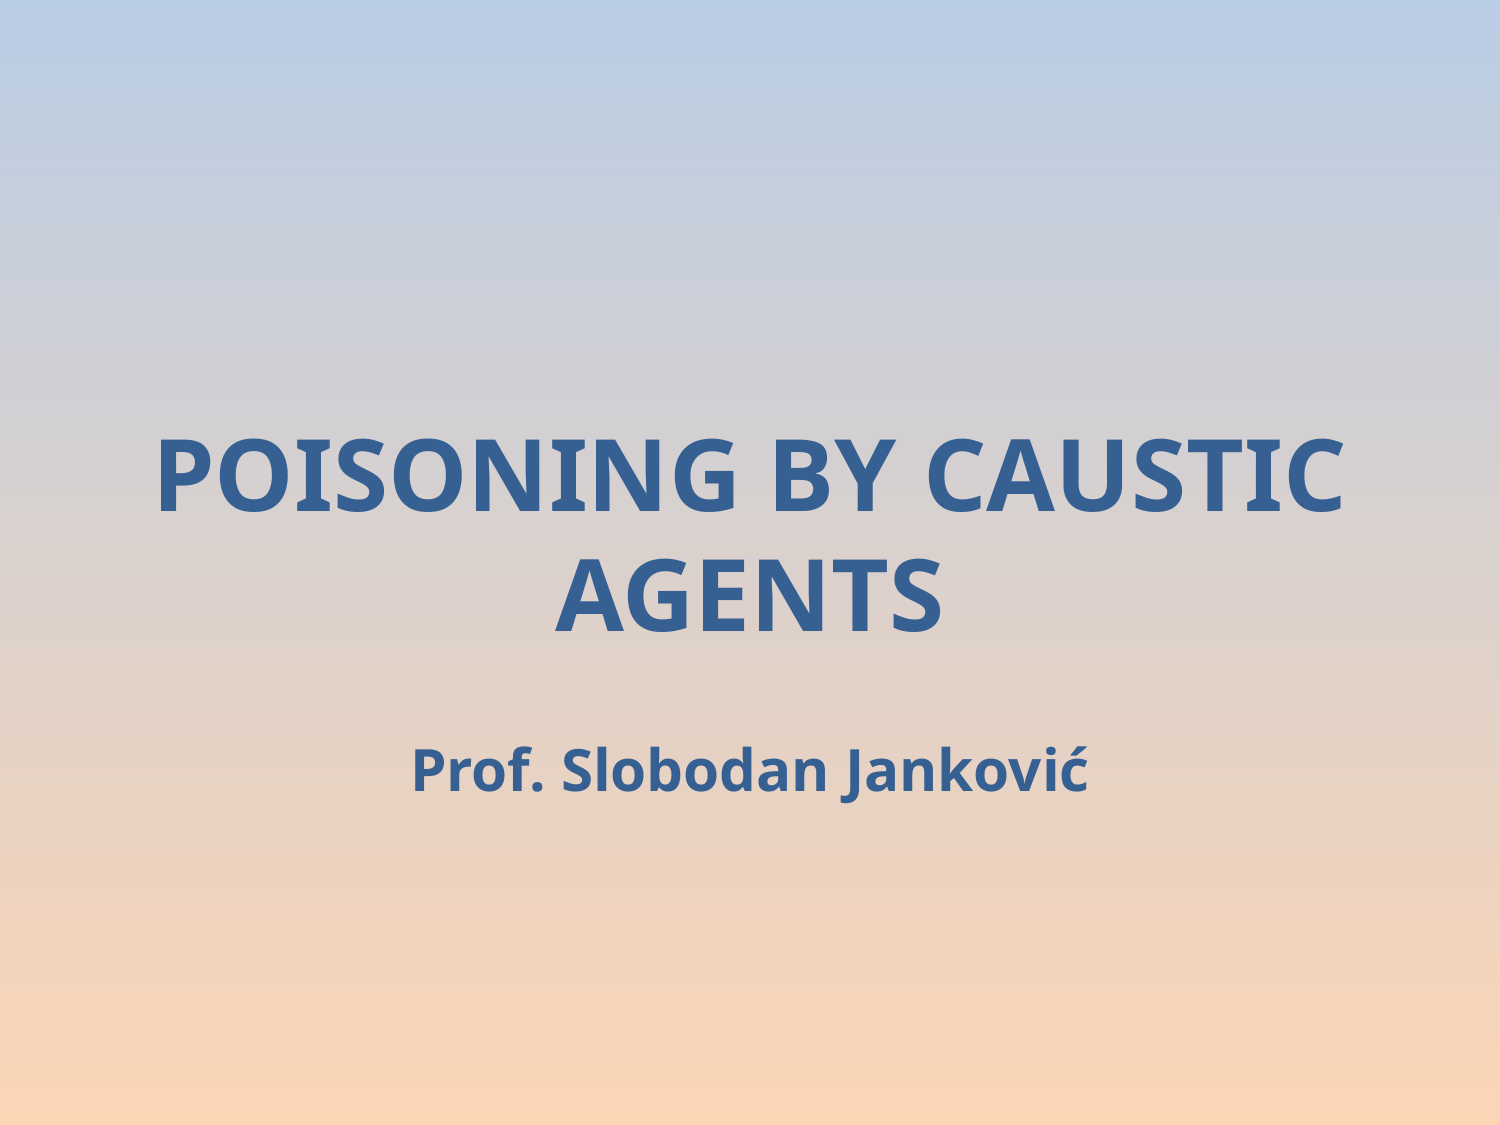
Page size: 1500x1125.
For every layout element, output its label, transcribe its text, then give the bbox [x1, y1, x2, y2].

subtitle POISONING BY CAUSTIC AGENTS Prof. Slobodan Janković [0, 0, 1500, 1125]
